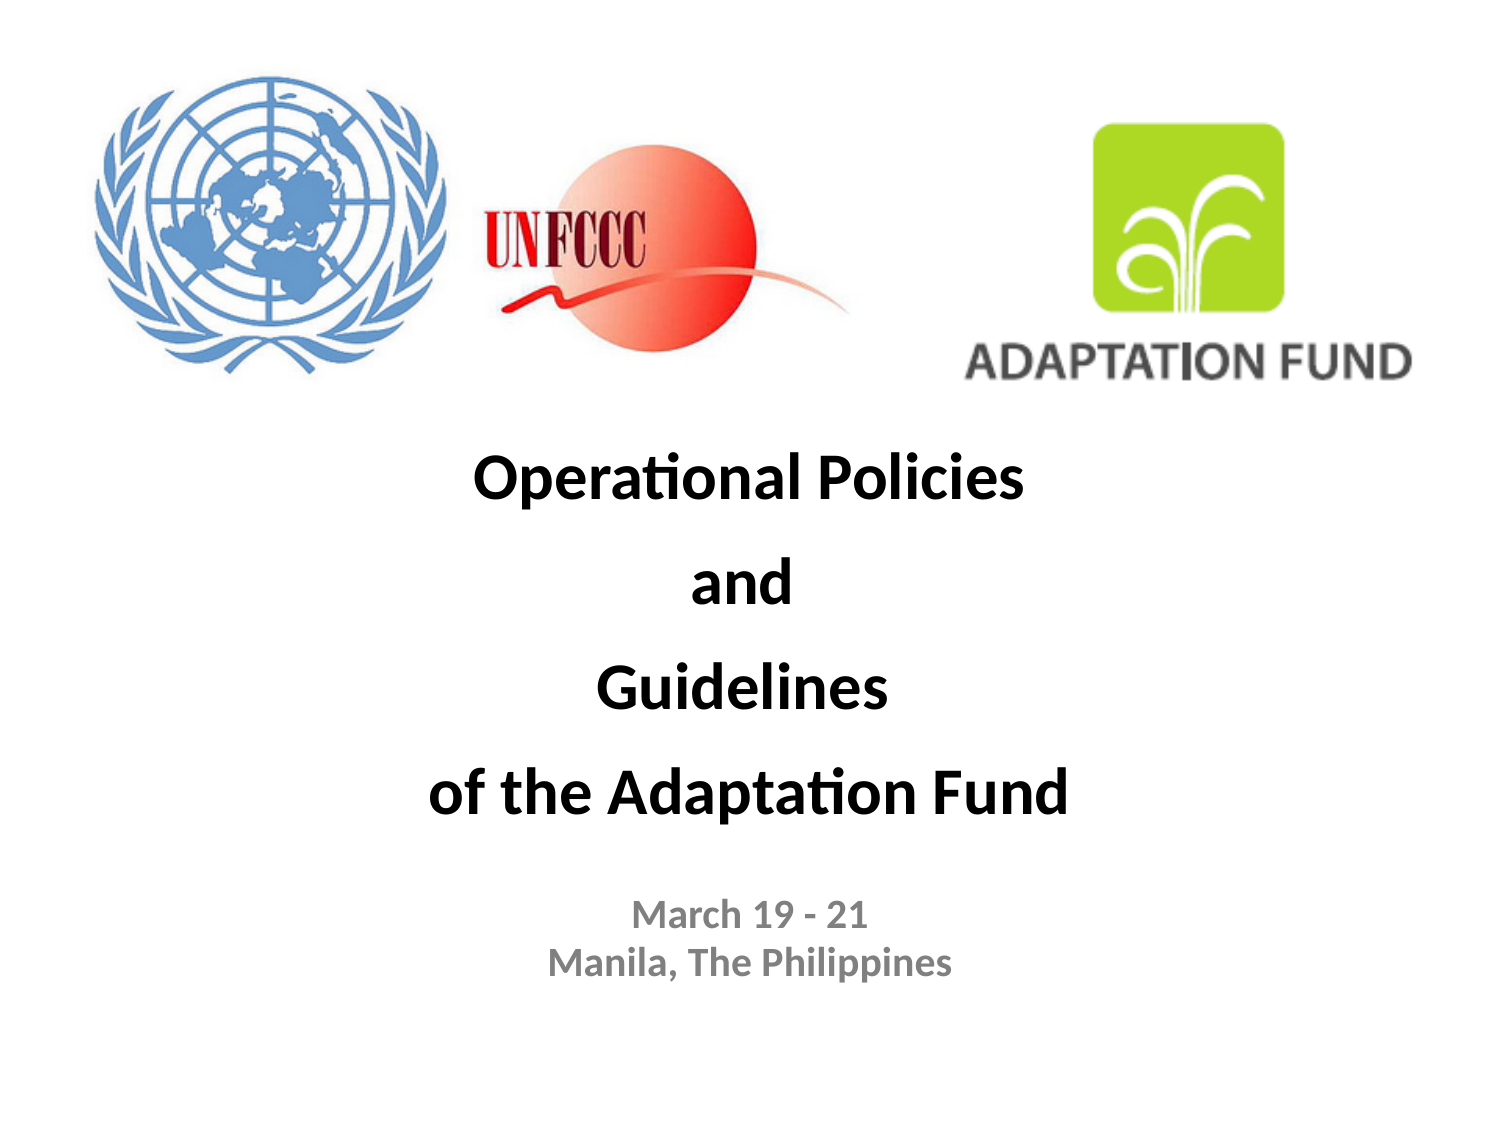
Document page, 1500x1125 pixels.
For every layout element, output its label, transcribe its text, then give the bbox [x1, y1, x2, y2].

picture [924, 37, 1459, 517]
subtitle Operational Policies and Guidelines of the Adaptation Fund March 19 - 21 Manila, The Philippines [162, 424, 1338, 1013]
picture [87, 56, 869, 401]
